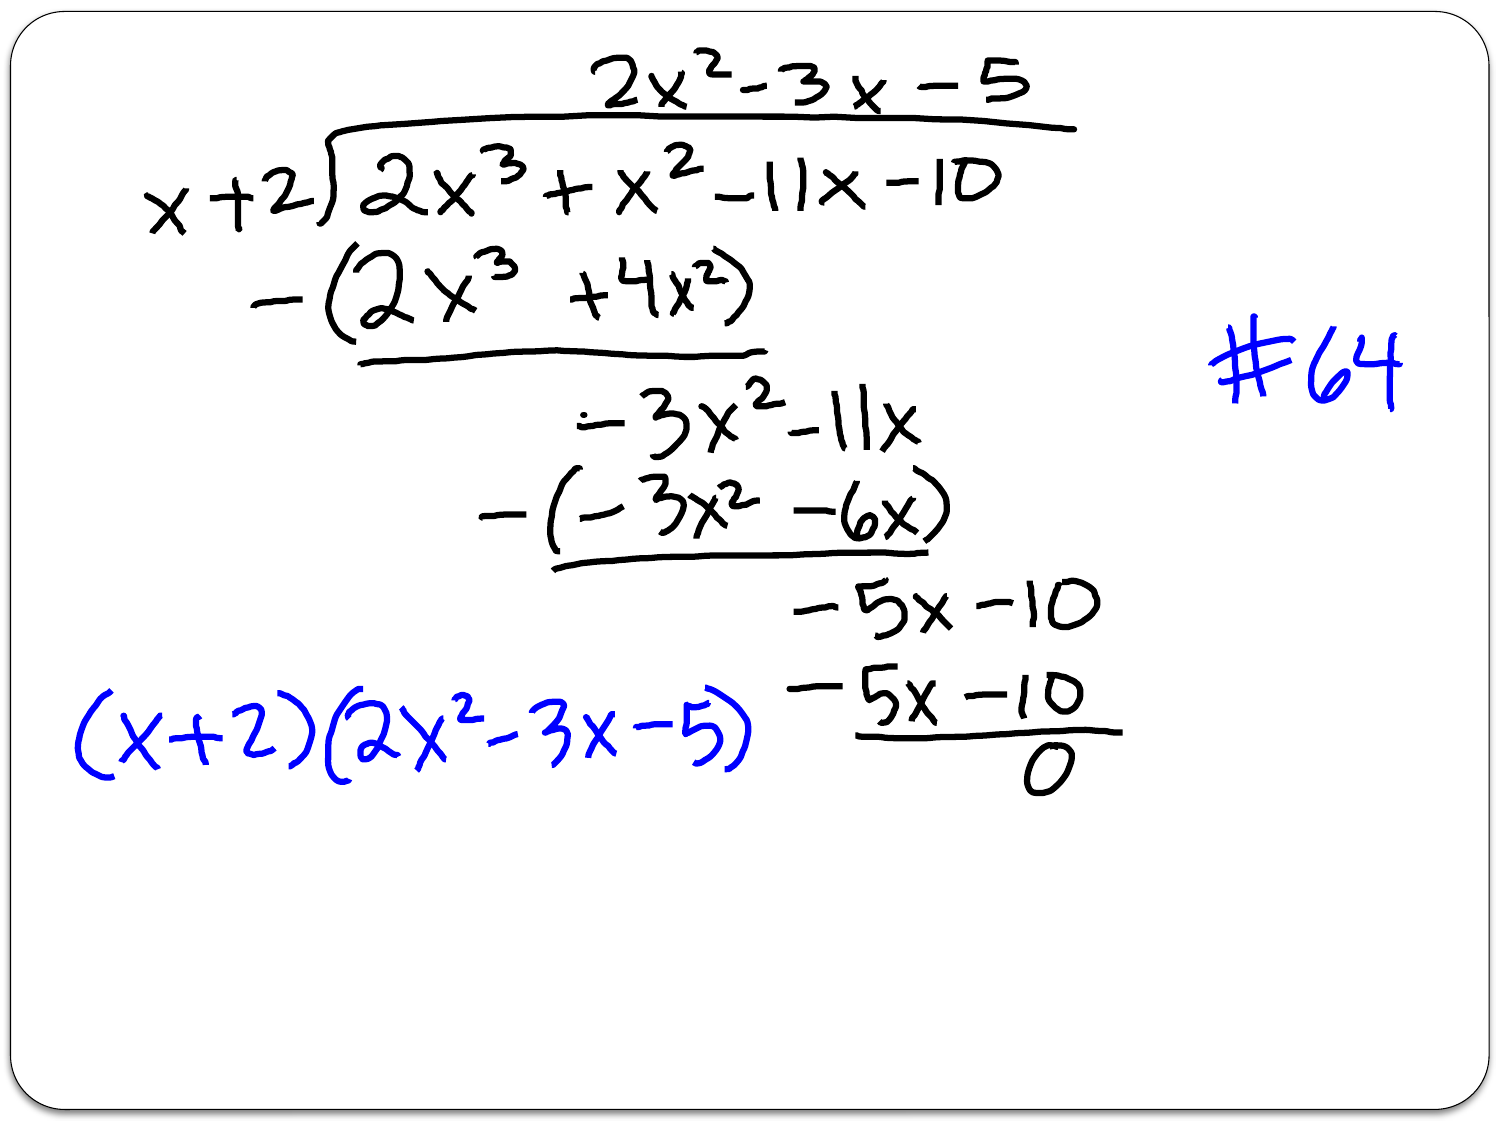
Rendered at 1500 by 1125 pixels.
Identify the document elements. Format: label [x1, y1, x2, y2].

text_box [426, 270, 458, 299]
text_box [431, 742, 447, 761]
text_box [416, 717, 444, 772]
text_box [842, 186, 866, 208]
text_box [552, 551, 929, 572]
text_box [976, 601, 1014, 607]
text_box [1394, 359, 1401, 365]
text_box [684, 702, 719, 765]
text_box [234, 179, 241, 230]
text_box [635, 188, 658, 212]
text_box [953, 159, 1000, 200]
text_box [564, 193, 569, 213]
text_box [1026, 744, 1073, 794]
text_box [723, 428, 737, 441]
text_box [1355, 336, 1389, 365]
text_box [789, 429, 819, 434]
text_box [593, 56, 638, 107]
text_box [585, 716, 599, 736]
text_box [359, 349, 767, 366]
text_box [358, 252, 414, 327]
text_box [327, 242, 359, 343]
text_box [768, 168, 776, 211]
text_box [439, 207, 447, 213]
text_box [910, 682, 936, 722]
text_box [668, 94, 687, 108]
text_box [825, 171, 841, 186]
text_box [671, 278, 689, 315]
text_box [145, 194, 169, 215]
text_box [683, 294, 694, 309]
text_box [277, 692, 313, 768]
text_box [600, 736, 617, 755]
text_box [907, 682, 921, 703]
text_box [1050, 580, 1099, 628]
text_box [922, 595, 947, 633]
text_box [855, 729, 1123, 739]
text_box [742, 85, 767, 91]
text_box [1389, 334, 1396, 410]
text_box [457, 297, 477, 312]
text_box [151, 188, 187, 234]
text_box [694, 262, 718, 282]
text_box [531, 700, 569, 766]
text_box [549, 467, 581, 552]
text_box [252, 298, 303, 308]
text_box [1228, 326, 1235, 352]
text_box [788, 685, 843, 690]
text_box [579, 505, 624, 520]
text_box [620, 257, 649, 282]
text_box [168, 213, 186, 234]
text_box [1231, 359, 1237, 376]
text_box [709, 404, 737, 453]
text_box [843, 480, 876, 540]
text_box [195, 715, 207, 765]
text_box [884, 497, 914, 538]
text_box [793, 509, 836, 513]
text_box [1029, 580, 1035, 628]
text_box [347, 702, 400, 761]
text_box [866, 97, 881, 112]
text_box [745, 377, 786, 408]
text_box [937, 158, 941, 206]
text_box [650, 75, 669, 97]
text_box [833, 390, 846, 450]
text_box [453, 694, 485, 721]
text_box [1253, 353, 1261, 370]
text_box [713, 248, 751, 325]
text_box [400, 706, 430, 741]
text_box [857, 578, 906, 638]
text_box [964, 693, 1008, 699]
text_box [710, 509, 728, 527]
text_box [660, 71, 683, 107]
text_box [671, 273, 683, 294]
text_box [913, 467, 948, 542]
text_box [884, 500, 900, 520]
text_box [688, 494, 709, 510]
text_box [1257, 373, 1265, 397]
text_box [480, 513, 527, 519]
text_box [900, 425, 920, 444]
text_box [122, 715, 139, 743]
text_box [915, 595, 934, 613]
text_box [570, 296, 588, 301]
text_box [793, 605, 839, 613]
text_box [318, 114, 1075, 225]
text_box [1020, 674, 1027, 719]
text_box [592, 294, 608, 298]
text_box [120, 714, 163, 763]
text_box [922, 704, 937, 724]
text_box [232, 705, 276, 756]
text_box [264, 169, 314, 212]
text_box [327, 688, 364, 783]
text_box [618, 184, 640, 213]
text_box [581, 272, 600, 319]
text_box [475, 248, 516, 278]
text_box [646, 260, 659, 316]
text_box [169, 736, 197, 741]
text_box [885, 403, 901, 426]
text_box [864, 665, 898, 724]
text_box [853, 80, 885, 108]
text_box [445, 275, 470, 322]
text_box [1210, 338, 1295, 366]
text_box [982, 59, 1028, 101]
text_box [936, 613, 952, 630]
text_box [820, 171, 857, 204]
text_box [861, 383, 868, 450]
text_box [881, 408, 916, 452]
text_box [1233, 380, 1238, 404]
text_box [1220, 359, 1292, 384]
text_box [899, 517, 918, 534]
text_box [700, 405, 721, 426]
text_box [799, 164, 805, 211]
text_box [635, 723, 673, 729]
text_box [576, 422, 625, 429]
text_box [137, 742, 159, 770]
text_box [695, 49, 732, 76]
text_box [462, 205, 473, 215]
text_box [639, 475, 685, 534]
text_box [714, 194, 755, 199]
text_box [1252, 315, 1258, 344]
text_box [1046, 674, 1082, 713]
text_box [705, 686, 750, 770]
text_box [1310, 326, 1349, 402]
text_box [886, 180, 919, 184]
text_box [641, 390, 688, 458]
text_box [77, 689, 115, 779]
text_box [718, 481, 760, 507]
text_box [488, 733, 519, 745]
text_box [695, 497, 717, 539]
text_box [780, 65, 828, 104]
text_box [854, 75, 868, 97]
text_box [587, 713, 615, 758]
